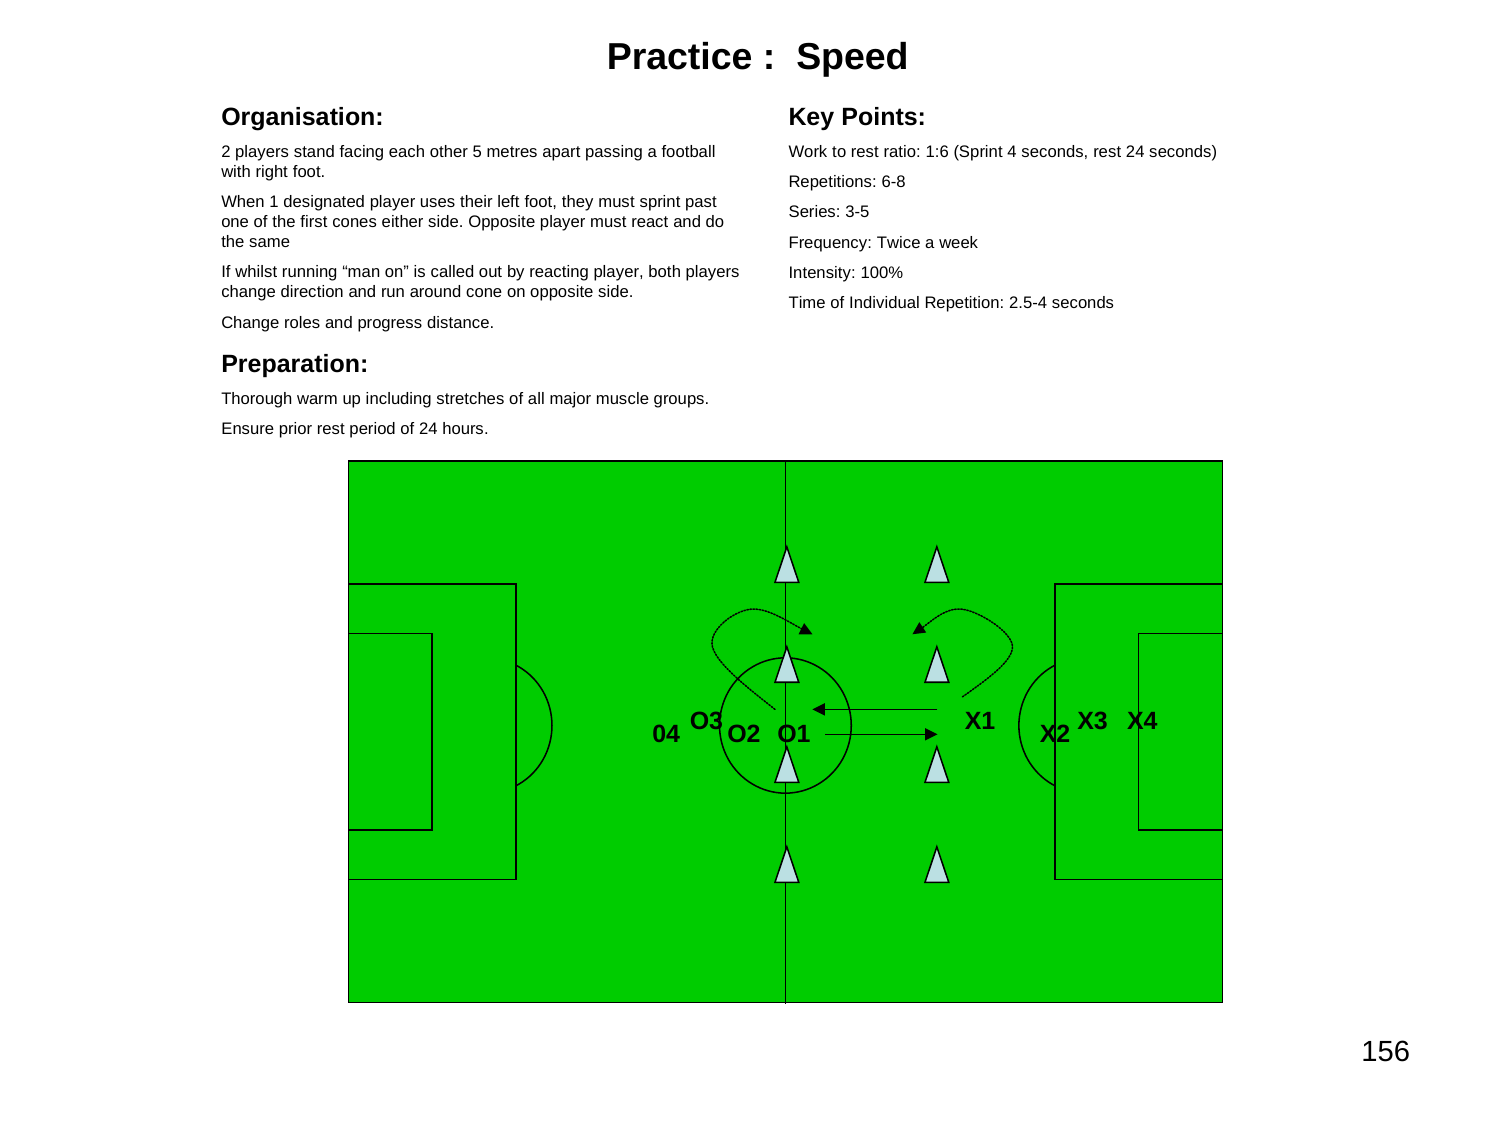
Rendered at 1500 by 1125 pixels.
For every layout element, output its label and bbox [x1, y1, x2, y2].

text_box [1074, 1024, 1425, 1103]
text_box [348, 460, 1223, 1005]
text_box [206, 24, 1388, 446]
